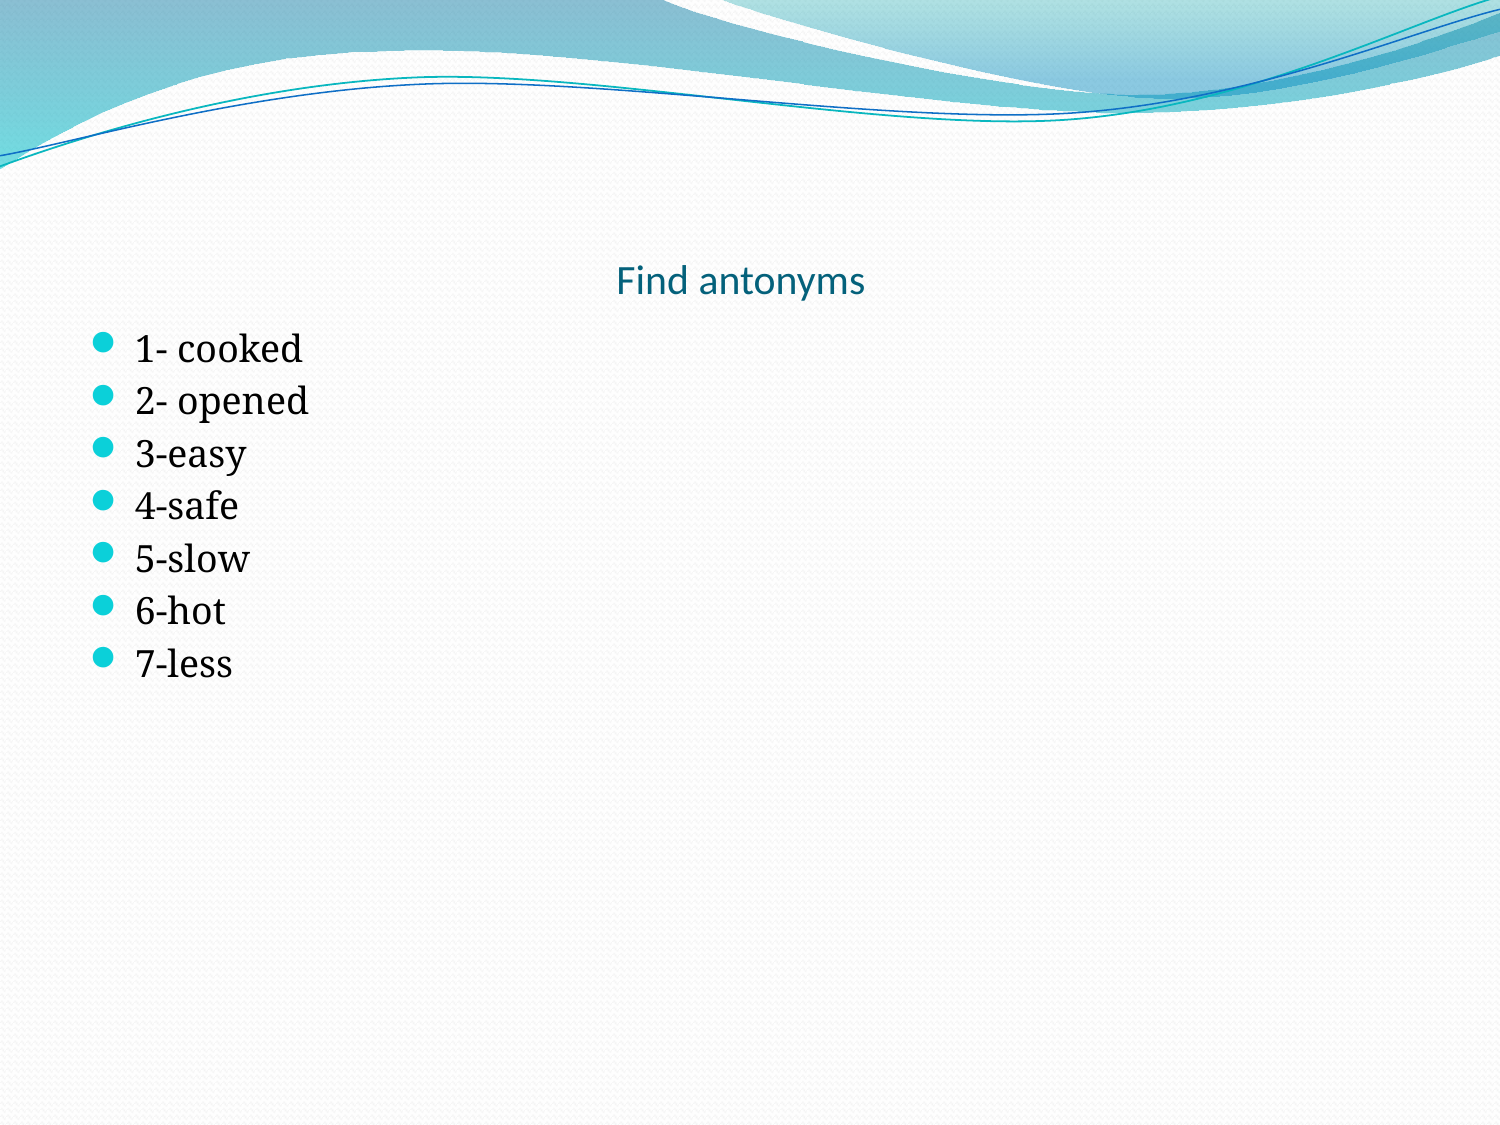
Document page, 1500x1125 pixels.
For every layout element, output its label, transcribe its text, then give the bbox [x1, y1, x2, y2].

list 1- cooked 2- opened 3-easy 4-safe 5-slow 6-hot 7-less [75, 317, 1425, 738]
title Find antonyms [75, 115, 1425, 303]
